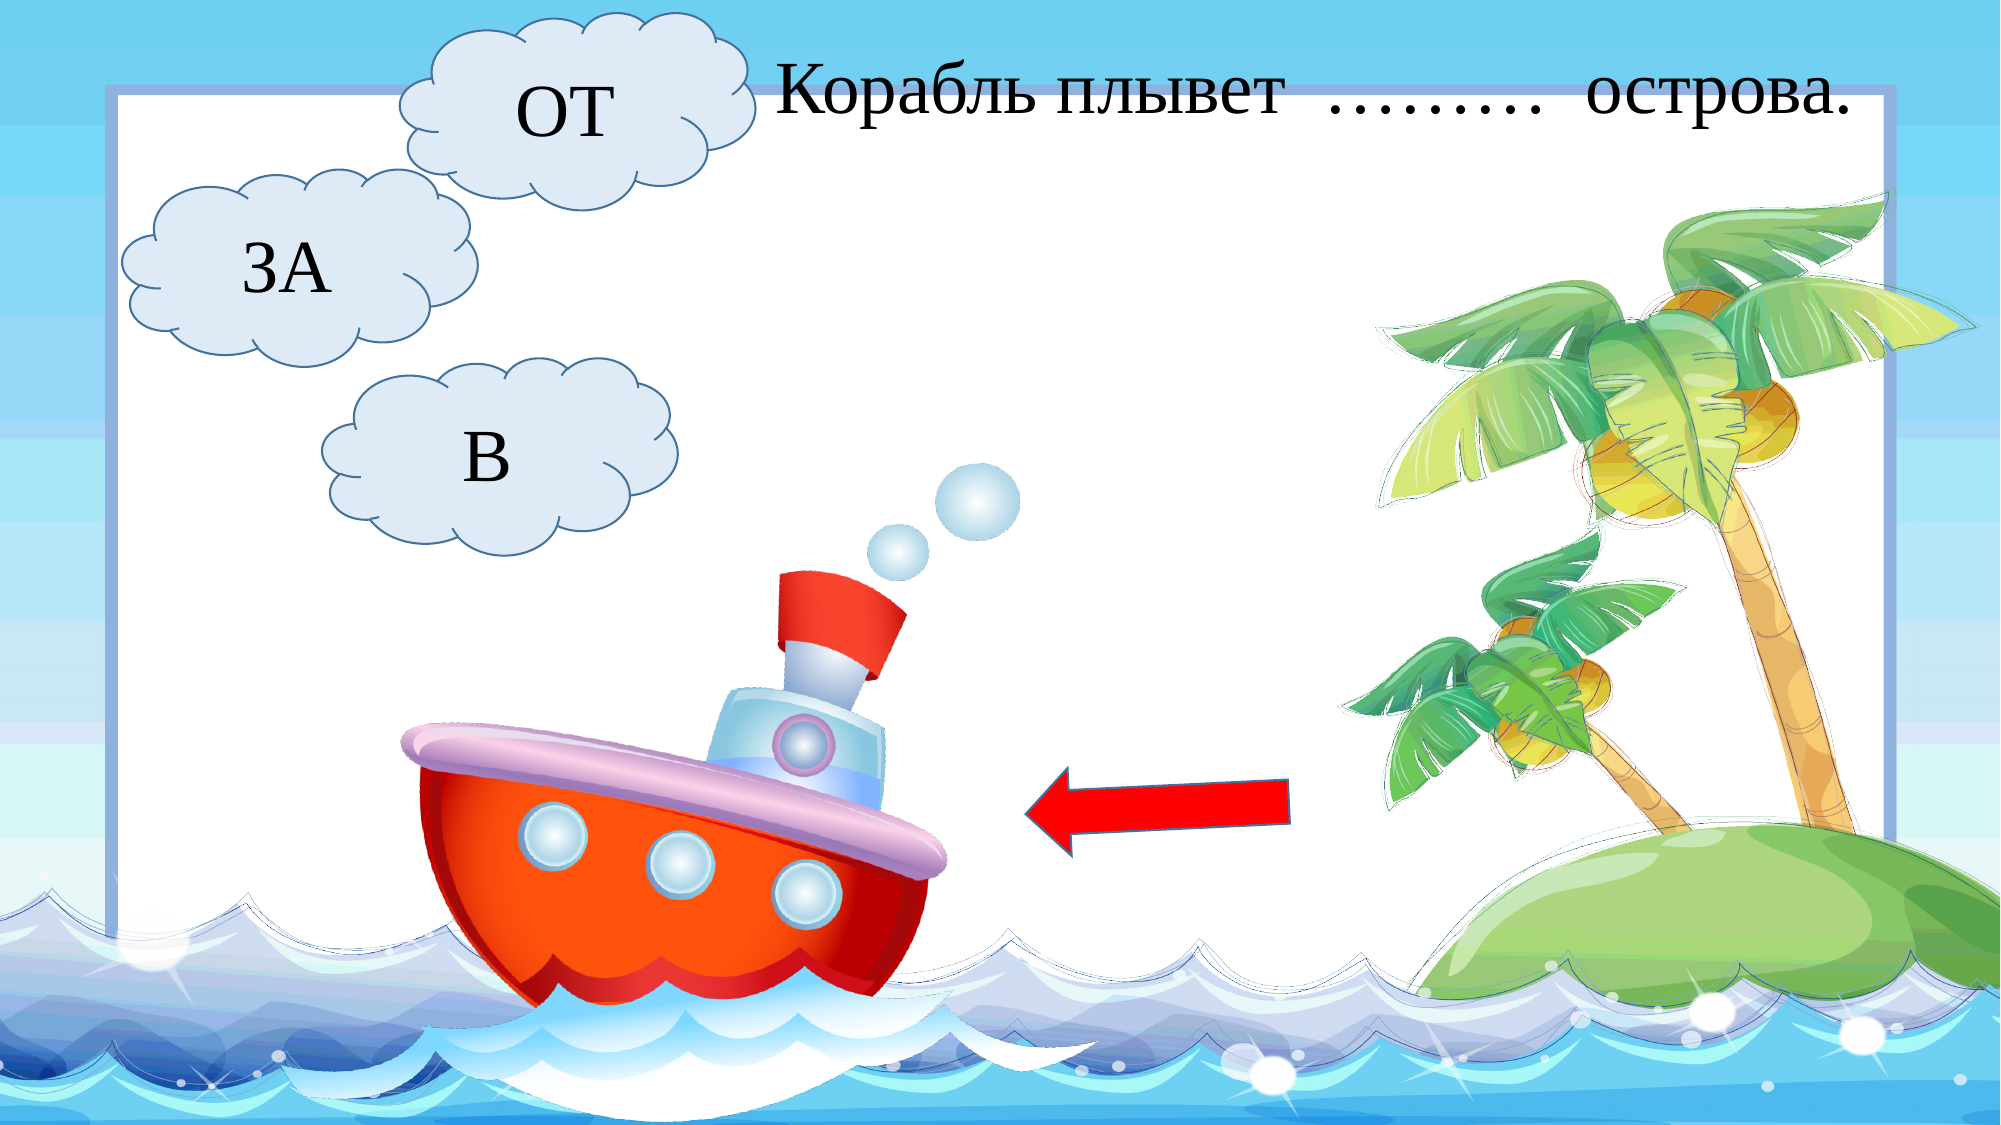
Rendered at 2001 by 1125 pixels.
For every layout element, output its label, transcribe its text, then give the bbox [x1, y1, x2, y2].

text_box В [320, 357, 679, 495]
text_box ОТ [398, 12, 757, 212]
text_box ЗА [120, 168, 479, 368]
text_box Корабль плывет ……… острова. [761, 31, 1869, 136]
picture [0, 0, 2001, 1125]
text_box [1073, 778, 1291, 835]
